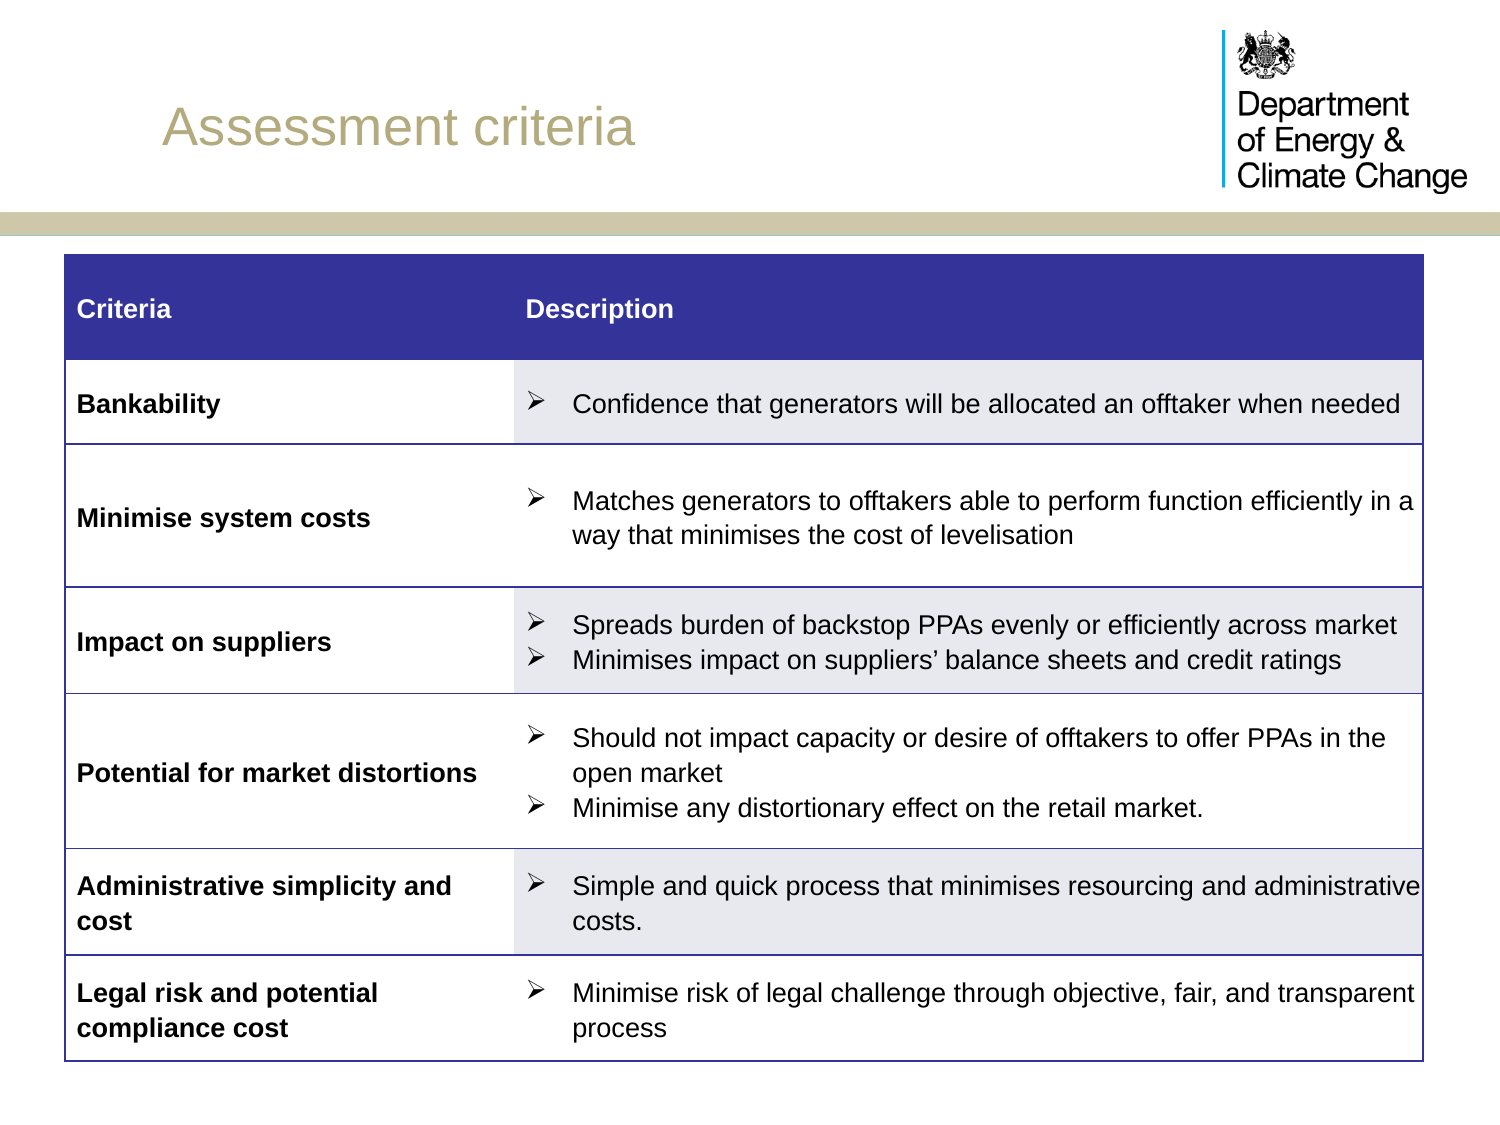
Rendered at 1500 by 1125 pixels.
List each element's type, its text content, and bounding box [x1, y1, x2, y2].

table_cell Impact on suppliers [66, 588, 514, 693]
table_cell Bankability [66, 360, 514, 443]
title Assessment criteria [147, 83, 1164, 167]
table_cell Administrative simplicity and cost [66, 849, 514, 954]
table_cell Simple and quick process that minimises resourcing and administrative costs. [514, 849, 1422, 954]
table_cell Potential for market distortions [66, 694, 514, 848]
table_cell Spreads burden of backstop PPAs evenly or efficiently across market Minimises impact on suppliers’ balance sheets and credit ratings [514, 588, 1422, 693]
table_cell Matches generators to offtakers able to perform function efficiently in a way that minimises the cost of levelisation [514, 445, 1422, 586]
table_cell Legal risk and potential compliance cost [66, 956, 514, 1060]
picture [1222, 30, 1467, 194]
table_header Description [514, 256, 1422, 358]
table_cell Confidence that generators will be allocated an offtaker when needed [514, 360, 1422, 443]
table_cell Minimise risk of legal challenge through objective, fair, and transparent process [514, 956, 1422, 1060]
table_cell Should not impact capacity or desire of offtakers to offer PPAs in the open market Minimise any distortionary effect on the retail market. [514, 694, 1422, 848]
table_header Criteria [66, 256, 514, 358]
picture [0, 208, 1500, 236]
table_cell Minimise system costs [66, 445, 514, 586]
